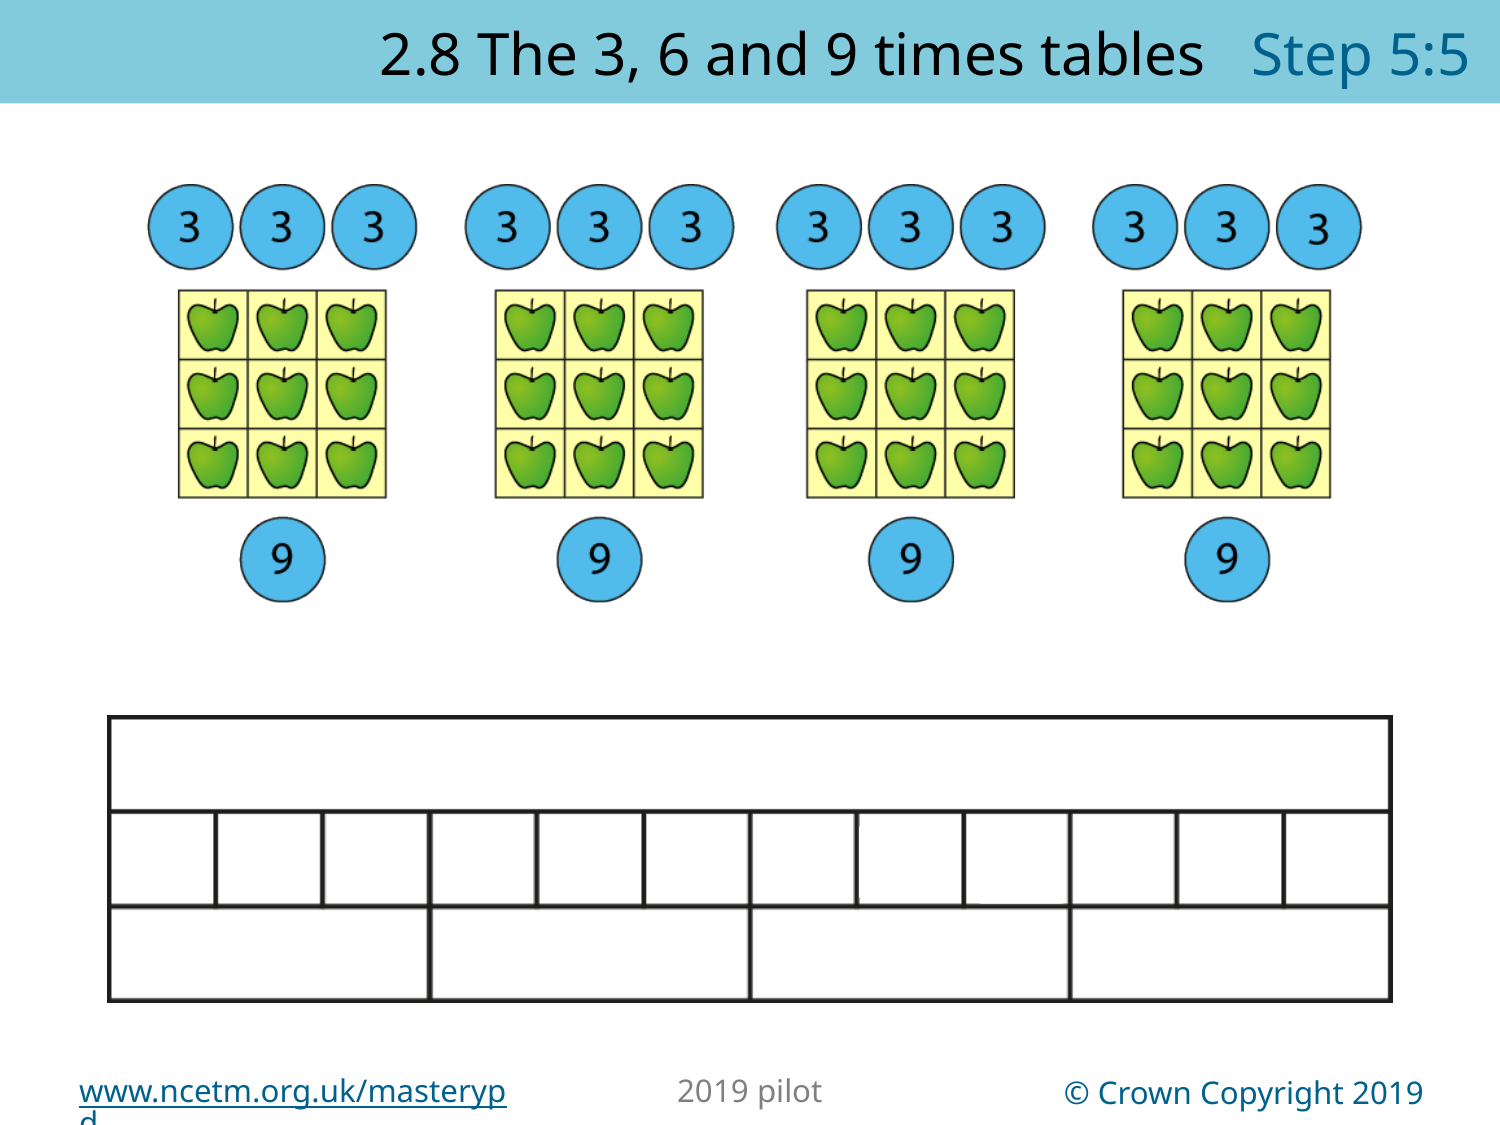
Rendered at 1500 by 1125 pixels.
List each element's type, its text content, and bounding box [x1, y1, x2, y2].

list 2.8 The 3, 6 and 9 times tables Step 5:5 [0, 0, 1500, 104]
picture [106, 715, 1394, 1004]
picture [121, 183, 1379, 631]
